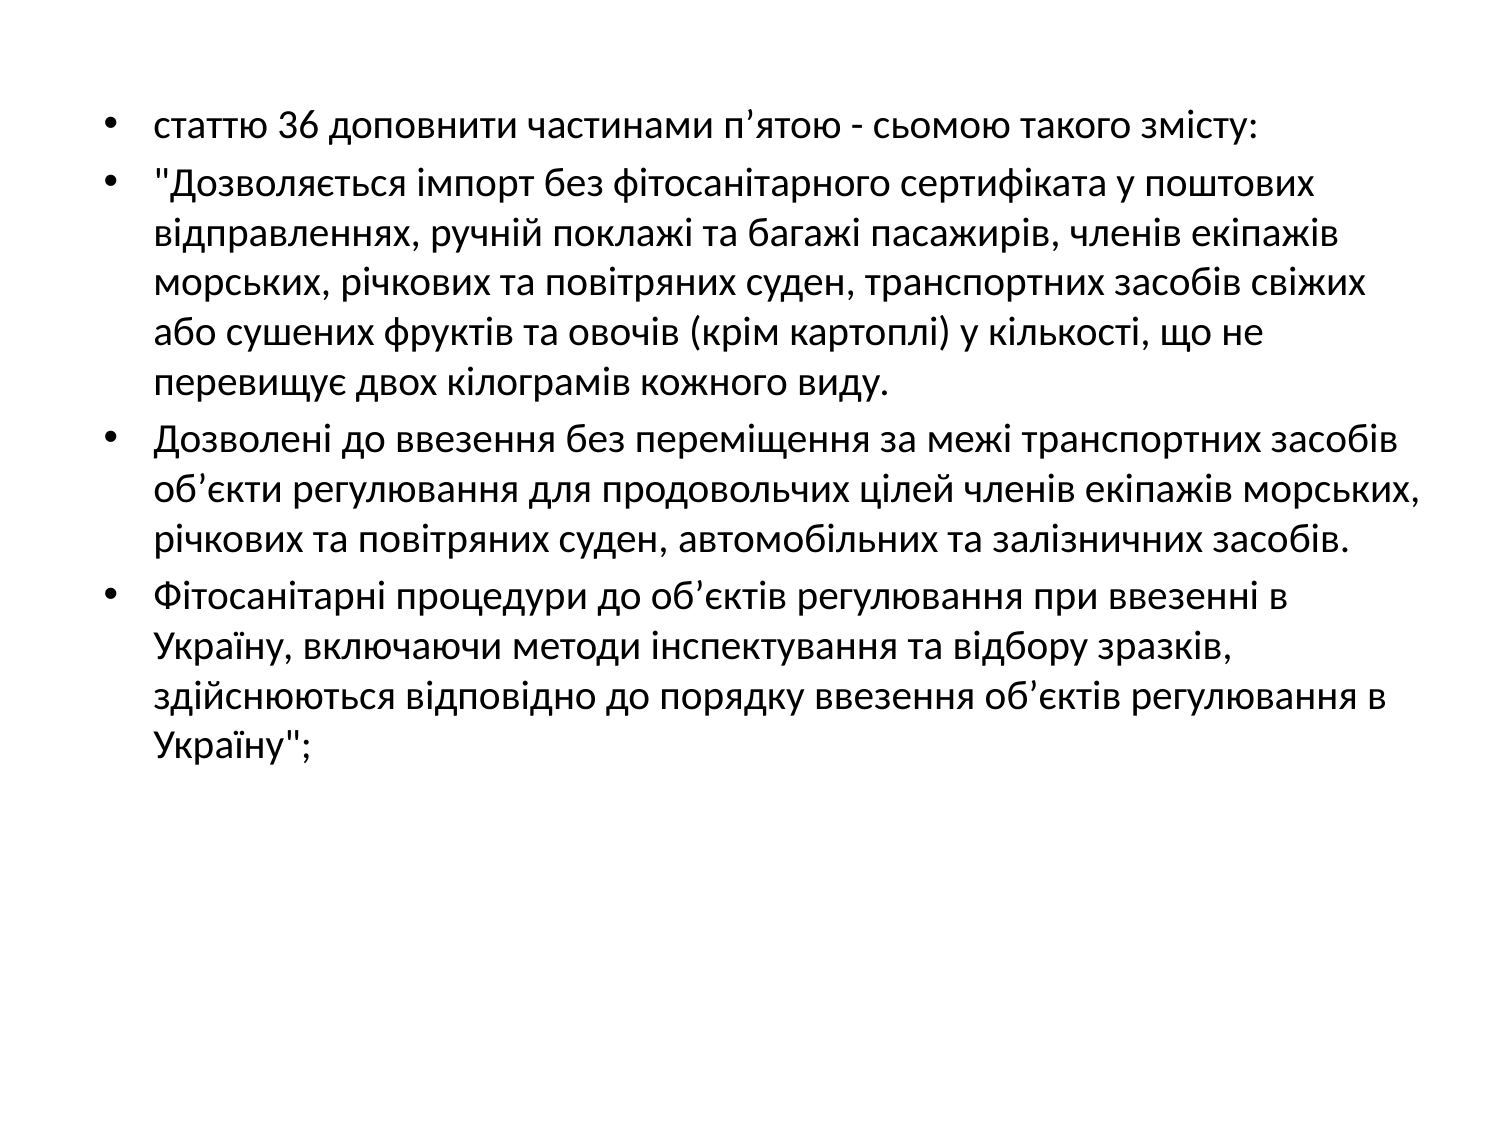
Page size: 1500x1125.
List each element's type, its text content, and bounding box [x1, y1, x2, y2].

list статтю 36 доповнити частинами п’ятою - сьомою такого змісту: "Дозволяється імпорт без фітосанітарного сертифіката у поштових відправленнях, ручній поклажі та багажі пасажирів, членів екіпажів морських, річкових та повітряних суден, транспортних засобів свіжих або сушених фруктів та овочів (крім картоплі) у кількості, що не перевищує двох кілограмів кожного виду. Дозволені до ввезення без переміщення за межі транспортних засобів об’єкти регулювання для продовольчих цілей членів екіпажів морських, річкових та повітряних суден, автомобільних та залізничних засобів. Фітосанітарні процедури до об’єктів регулювання при ввезенні в Україну, включаючи методи інспектування та відбору зразків, здійснюються відповідно до порядку ввезення об’єктів регулювання в Україну"; [88, 90, 1439, 833]
